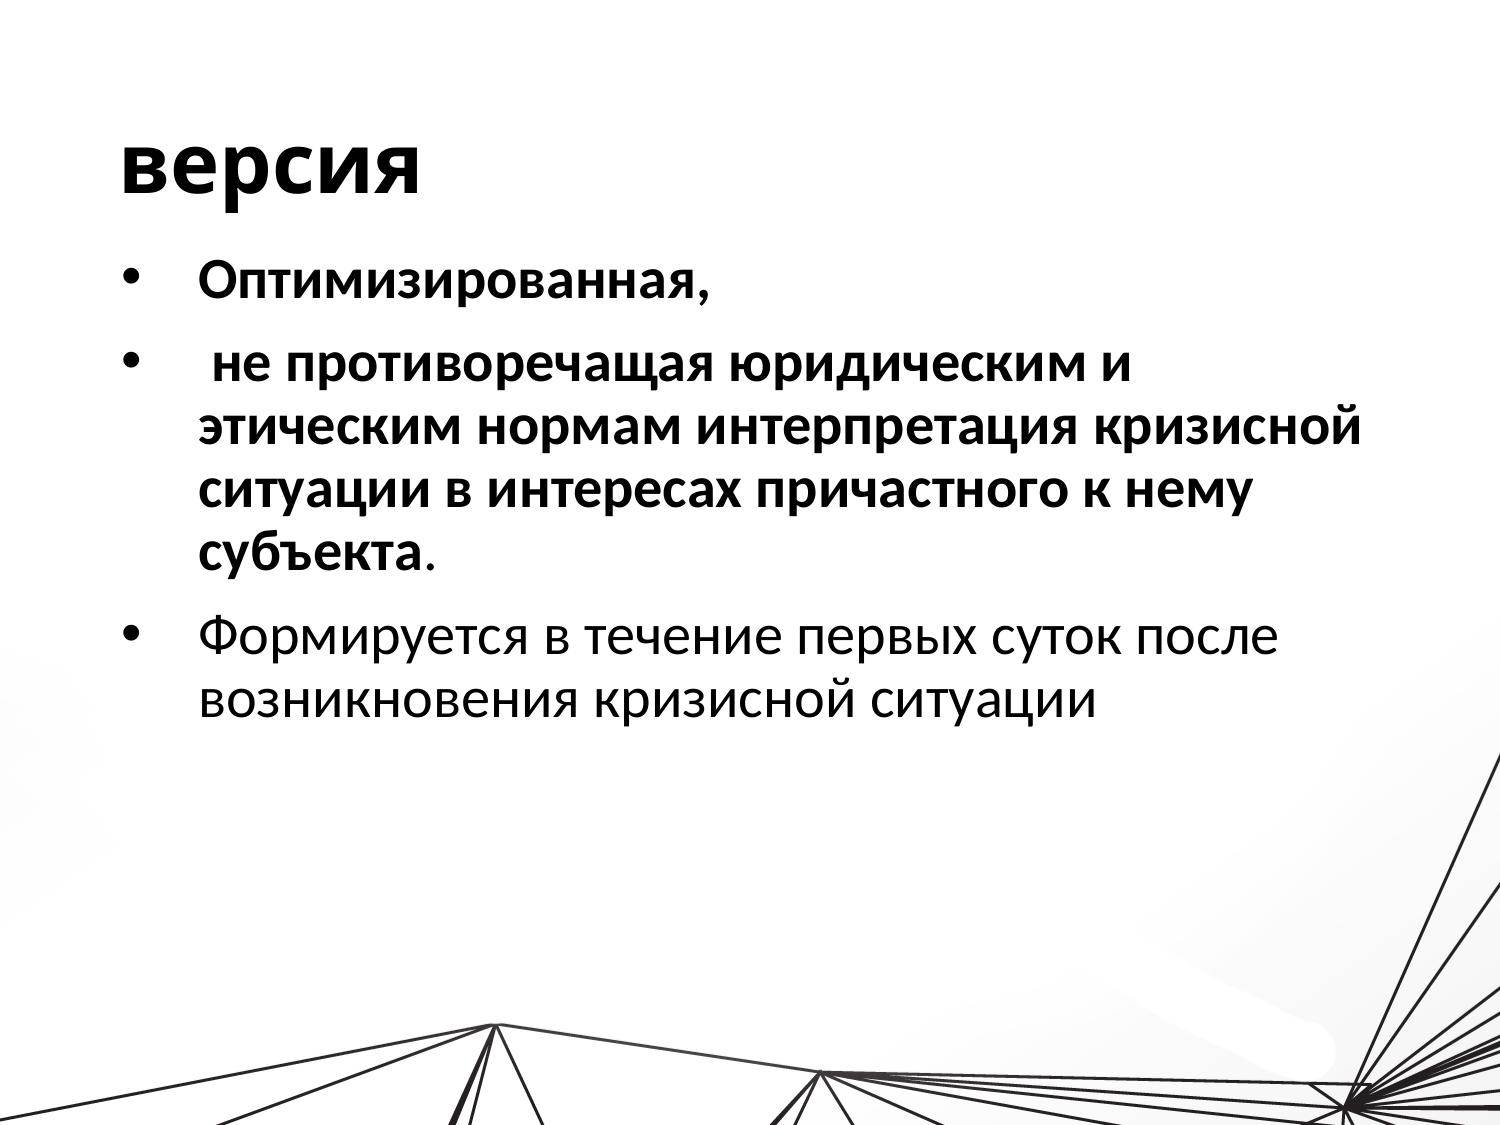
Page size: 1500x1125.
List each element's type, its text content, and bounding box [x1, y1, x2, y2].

list Оптимизированная, не противоречащая юридическим и этическим нормам интерпретация кризисной ситуации в интересах причастного к нему субъекта. Формируется в течение первых суток после возникновения кризисной ситуации [105, 240, 1398, 1014]
picture [0, 0, 1500, 1125]
title версия [102, 0, 1398, 220]
